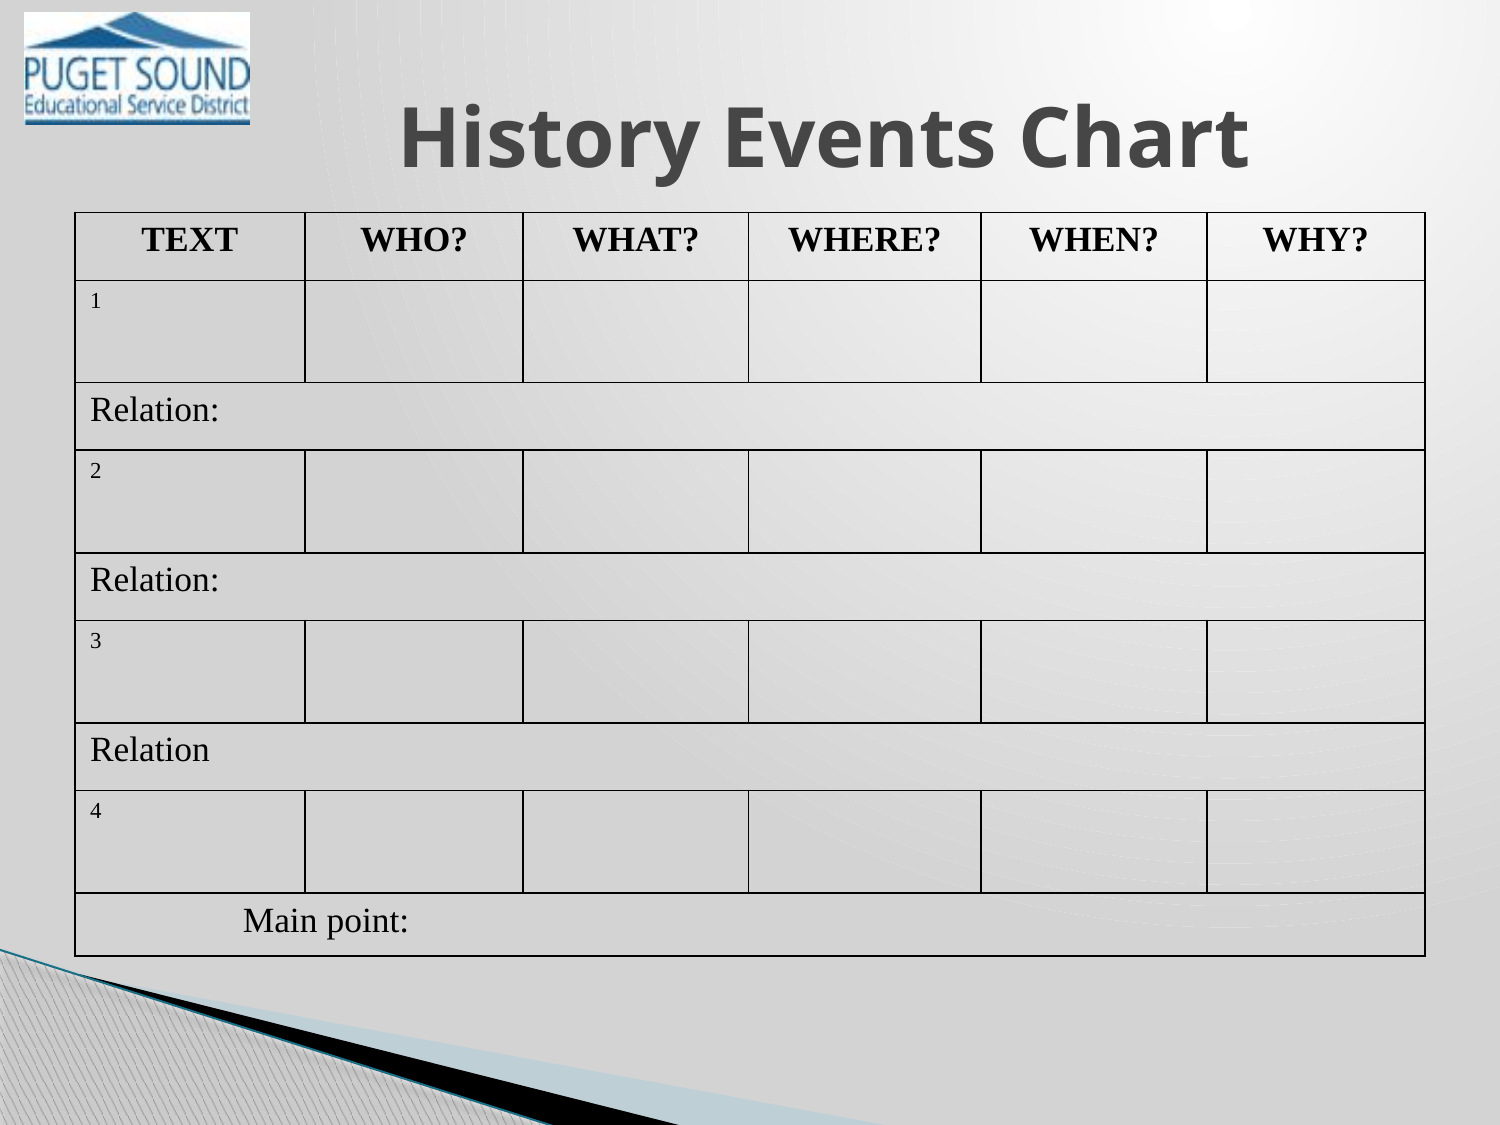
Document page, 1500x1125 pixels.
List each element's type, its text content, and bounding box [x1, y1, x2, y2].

table_cell [306, 451, 522, 552]
table_cell [1208, 791, 1424, 892]
table_cell 2 [76, 451, 304, 552]
table_cell [982, 451, 1206, 552]
table_cell 4 [76, 791, 304, 892]
table_cell [749, 791, 980, 892]
table_header WHEN? [982, 213, 1206, 280]
table_cell [524, 451, 748, 552]
table_cell 1 [76, 281, 304, 382]
table_cell [1208, 451, 1424, 552]
table_header WHAT? [524, 213, 748, 280]
table_header WHO? [306, 213, 522, 280]
table_cell Relation [76, 724, 1424, 790]
table_cell [306, 791, 522, 892]
table_cell [1208, 281, 1424, 382]
table_cell [749, 451, 980, 552]
table_cell [306, 621, 522, 722]
table_cell [982, 791, 1206, 892]
table_cell [306, 281, 522, 382]
table_cell [982, 621, 1206, 722]
table_cell [524, 281, 748, 382]
table_header WHY? [1208, 213, 1424, 280]
table_cell [982, 281, 1206, 382]
table_cell Relation: [76, 554, 1424, 620]
table_cell 3 [76, 621, 304, 722]
table_cell Main point: [76, 894, 1424, 955]
table_header WHERE? [749, 213, 980, 280]
table_cell [749, 621, 980, 722]
table_cell Relation: [76, 383, 1424, 449]
table_cell [524, 621, 748, 722]
table_cell [1208, 621, 1424, 722]
title History Events Chart [382, 58, 1500, 210]
picture [24, 12, 250, 125]
table_cell [749, 281, 980, 382]
table_header TEXT [76, 213, 304, 280]
table_cell [524, 791, 748, 892]
